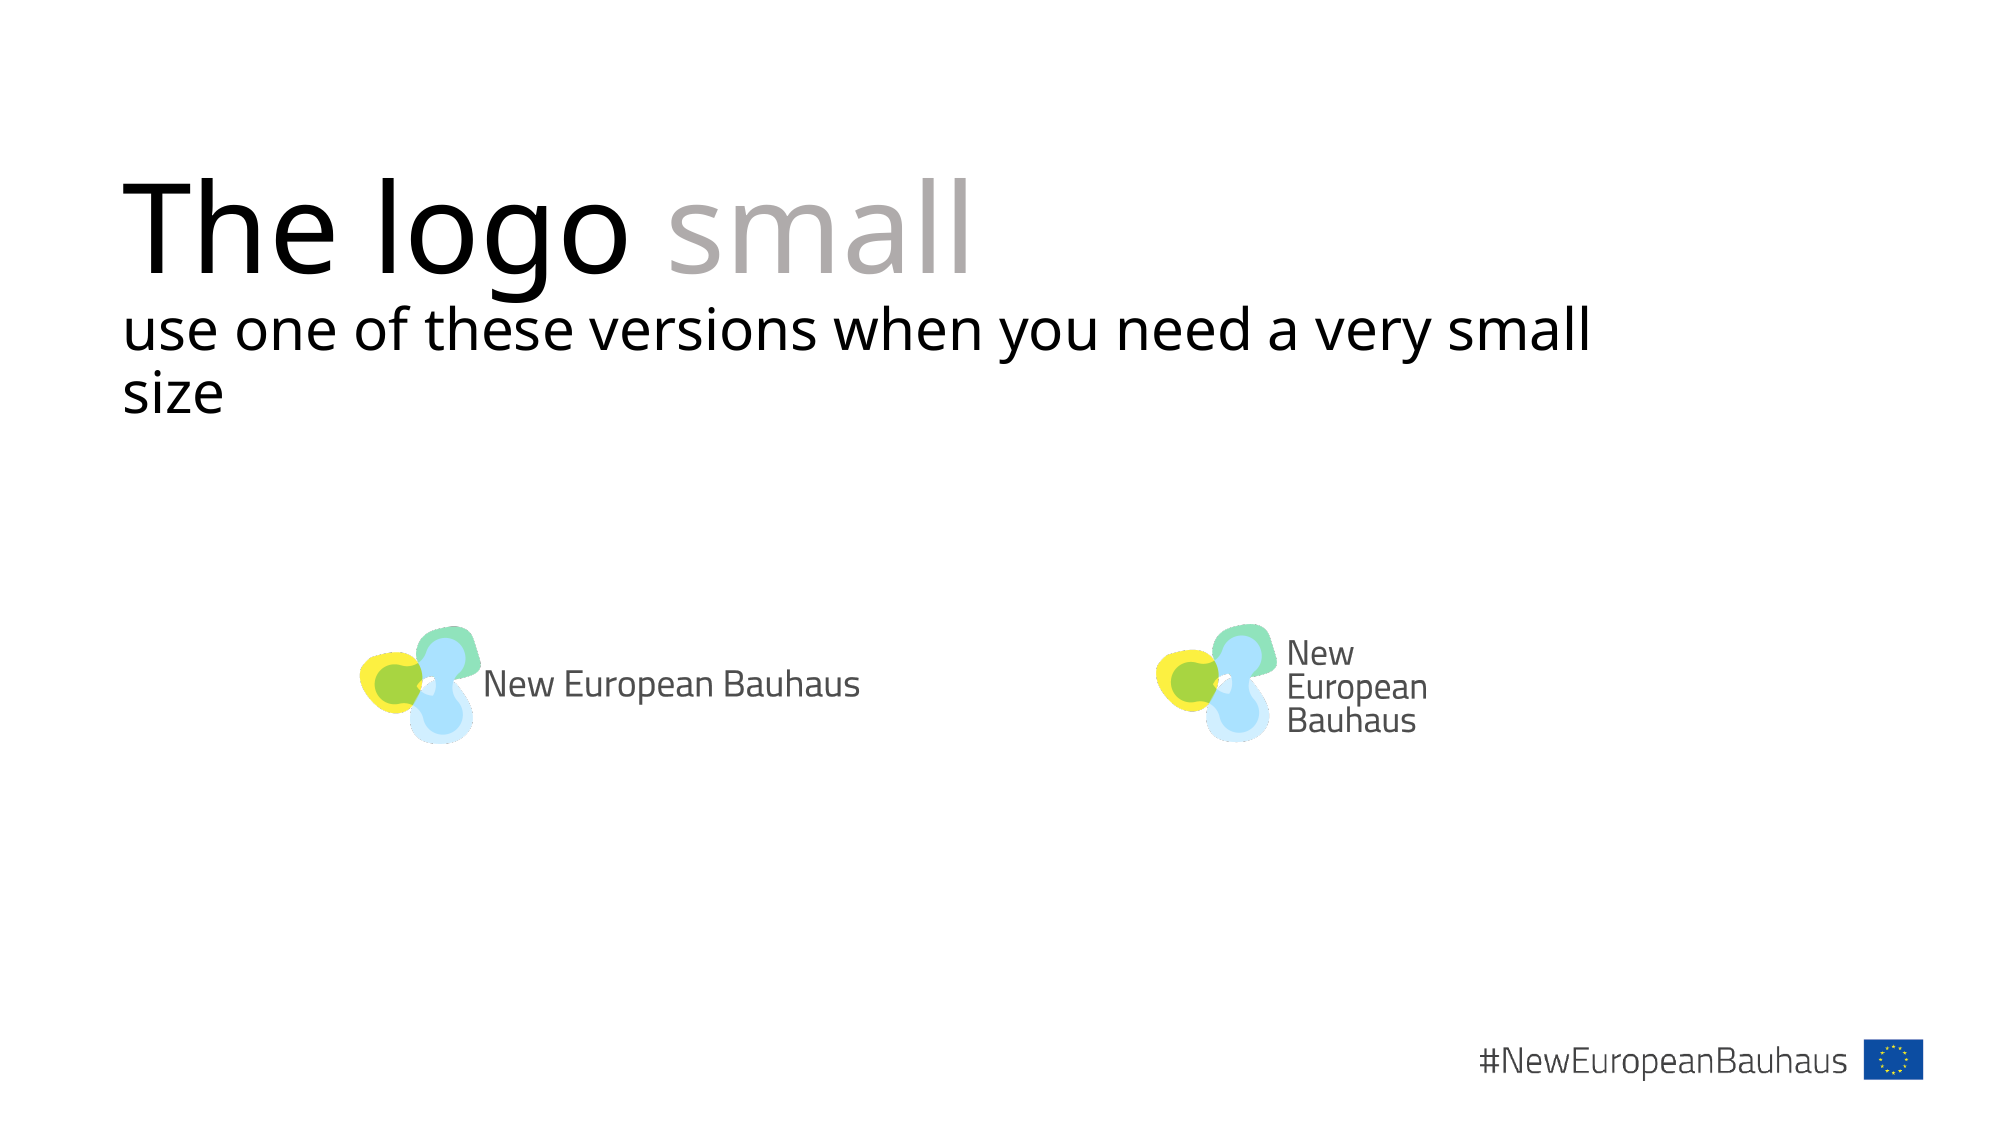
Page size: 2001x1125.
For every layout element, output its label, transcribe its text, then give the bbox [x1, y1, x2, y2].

title The logo small use one of these versions when you need a very small size [107, 157, 1649, 550]
picture [353, 622, 873, 752]
picture [1147, 611, 1437, 752]
picture [1480, 1038, 1924, 1081]
